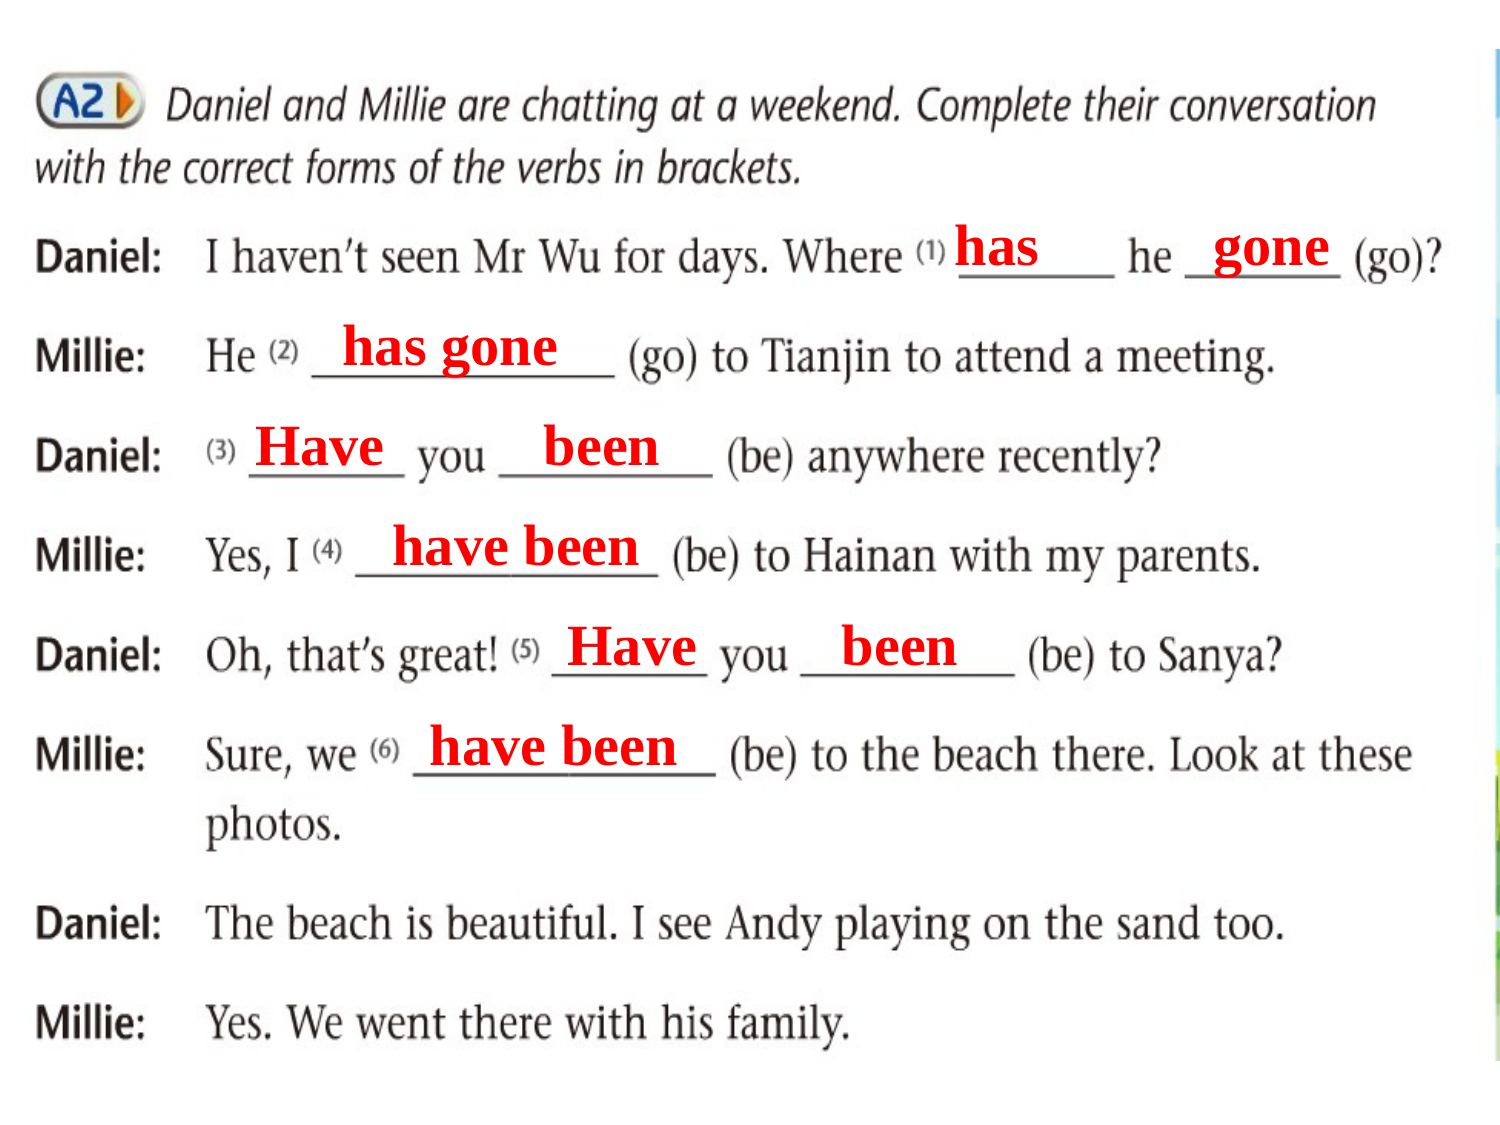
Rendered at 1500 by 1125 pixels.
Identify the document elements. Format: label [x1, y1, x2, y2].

picture [0, 49, 1500, 1061]
